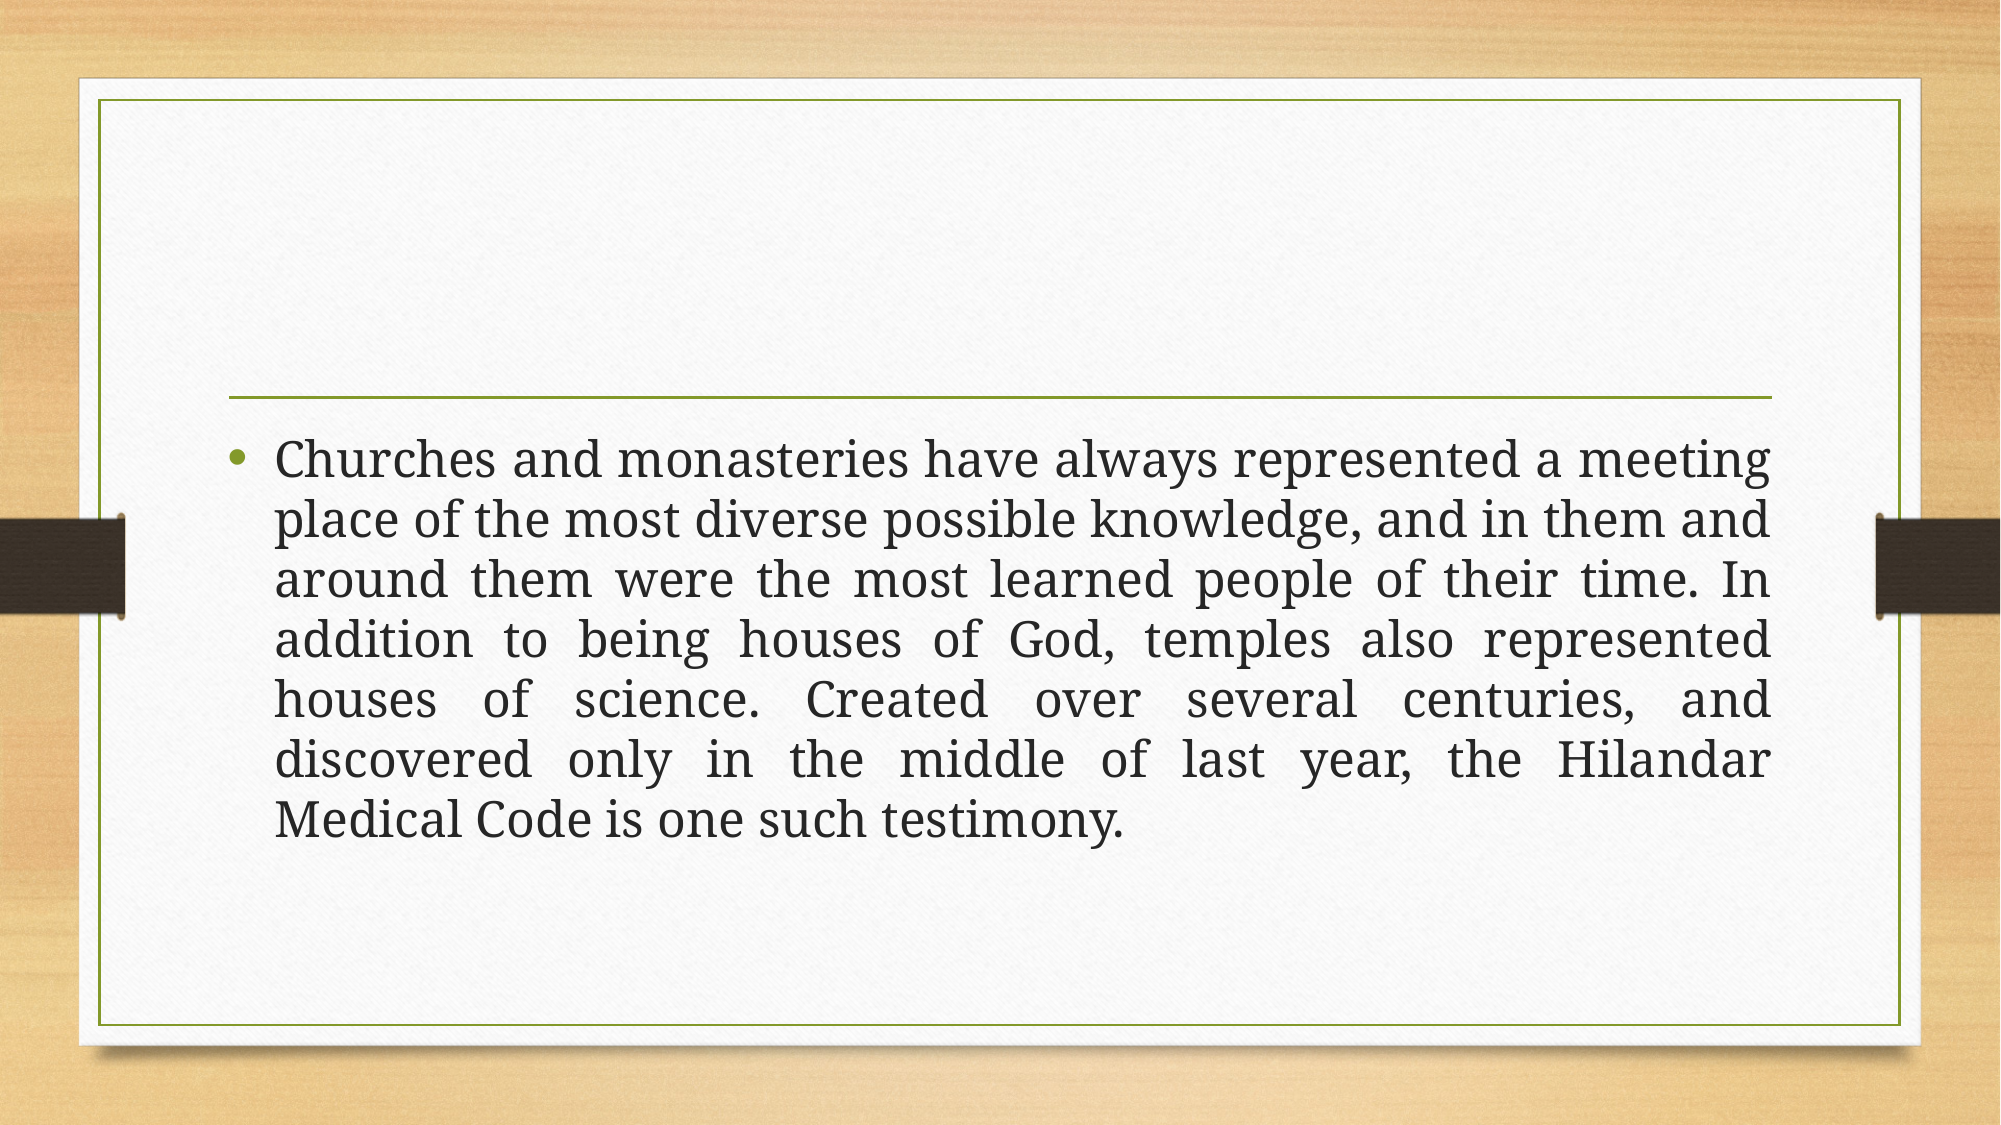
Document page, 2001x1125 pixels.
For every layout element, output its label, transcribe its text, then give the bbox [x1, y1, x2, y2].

list Churches and monasteries have always represented a meeting place of the most diverse possible knowledge, and in them and around them were the most learned people of their time. In addition to being houses of God, temples also represented houses of science. Created over several centuries, and discovered only in the middle of last year, the Hilandar Medical Code is one such testimony. [212, 419, 1788, 964]
picture [0, 0, 2001, 1125]
